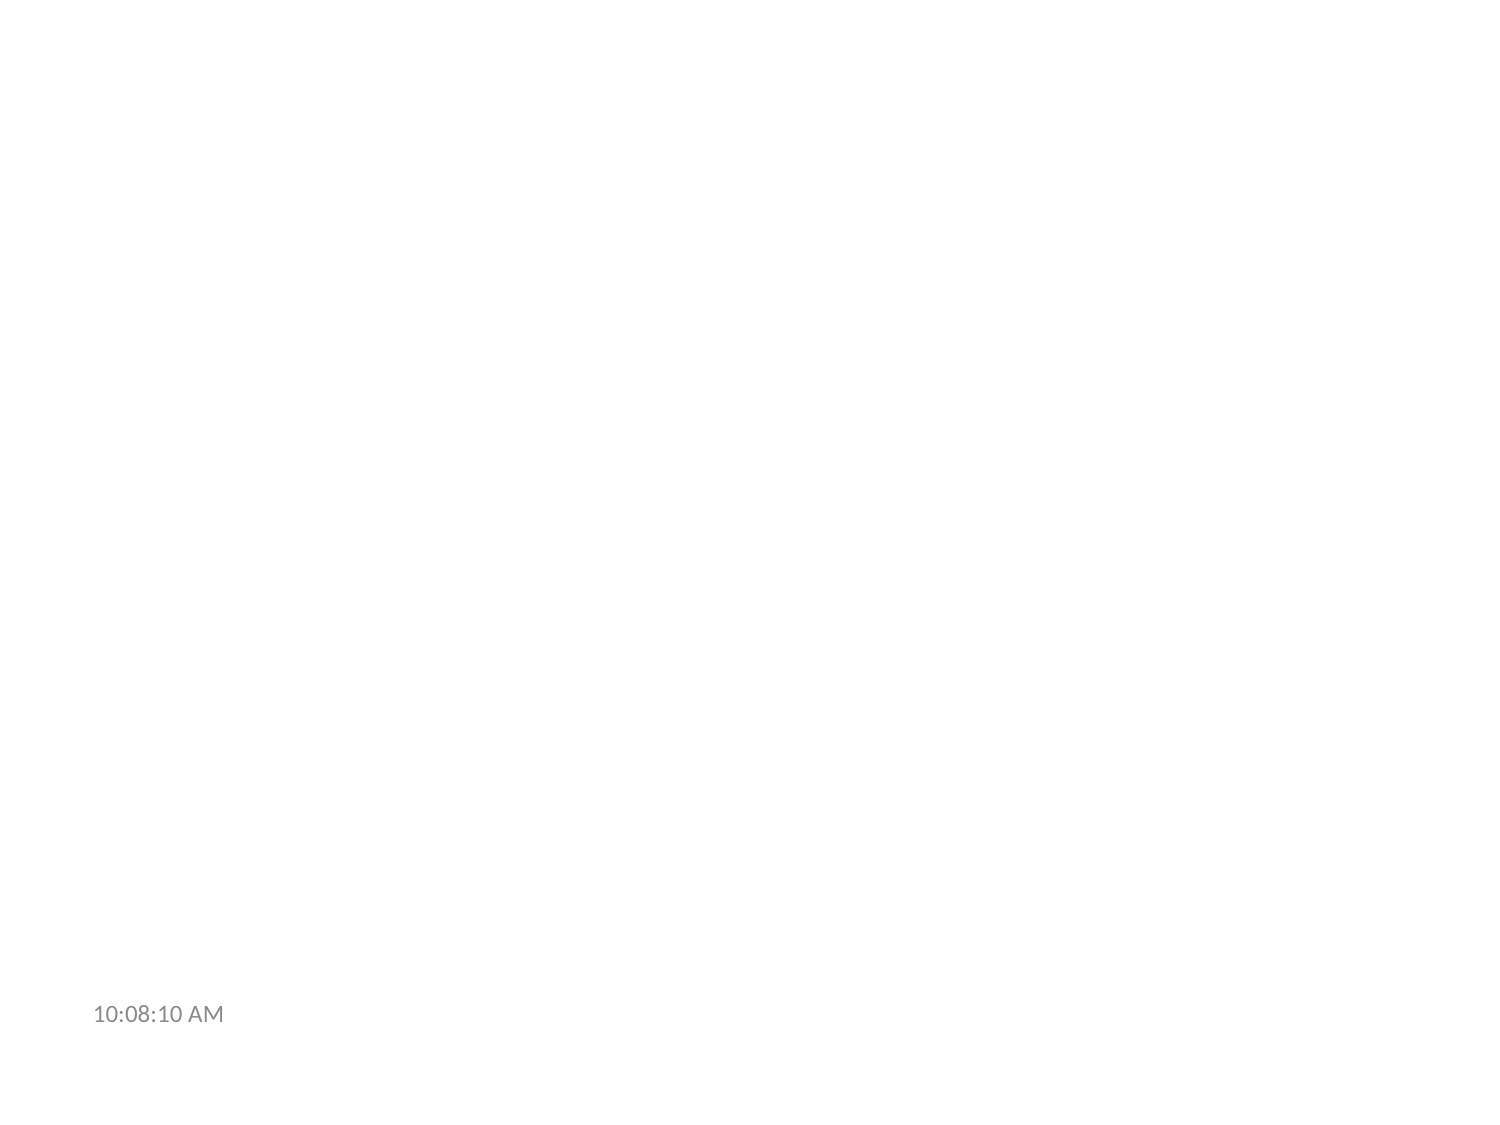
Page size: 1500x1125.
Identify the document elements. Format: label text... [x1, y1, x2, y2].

text_box 3:35:09 PM [77, 982, 428, 1043]
